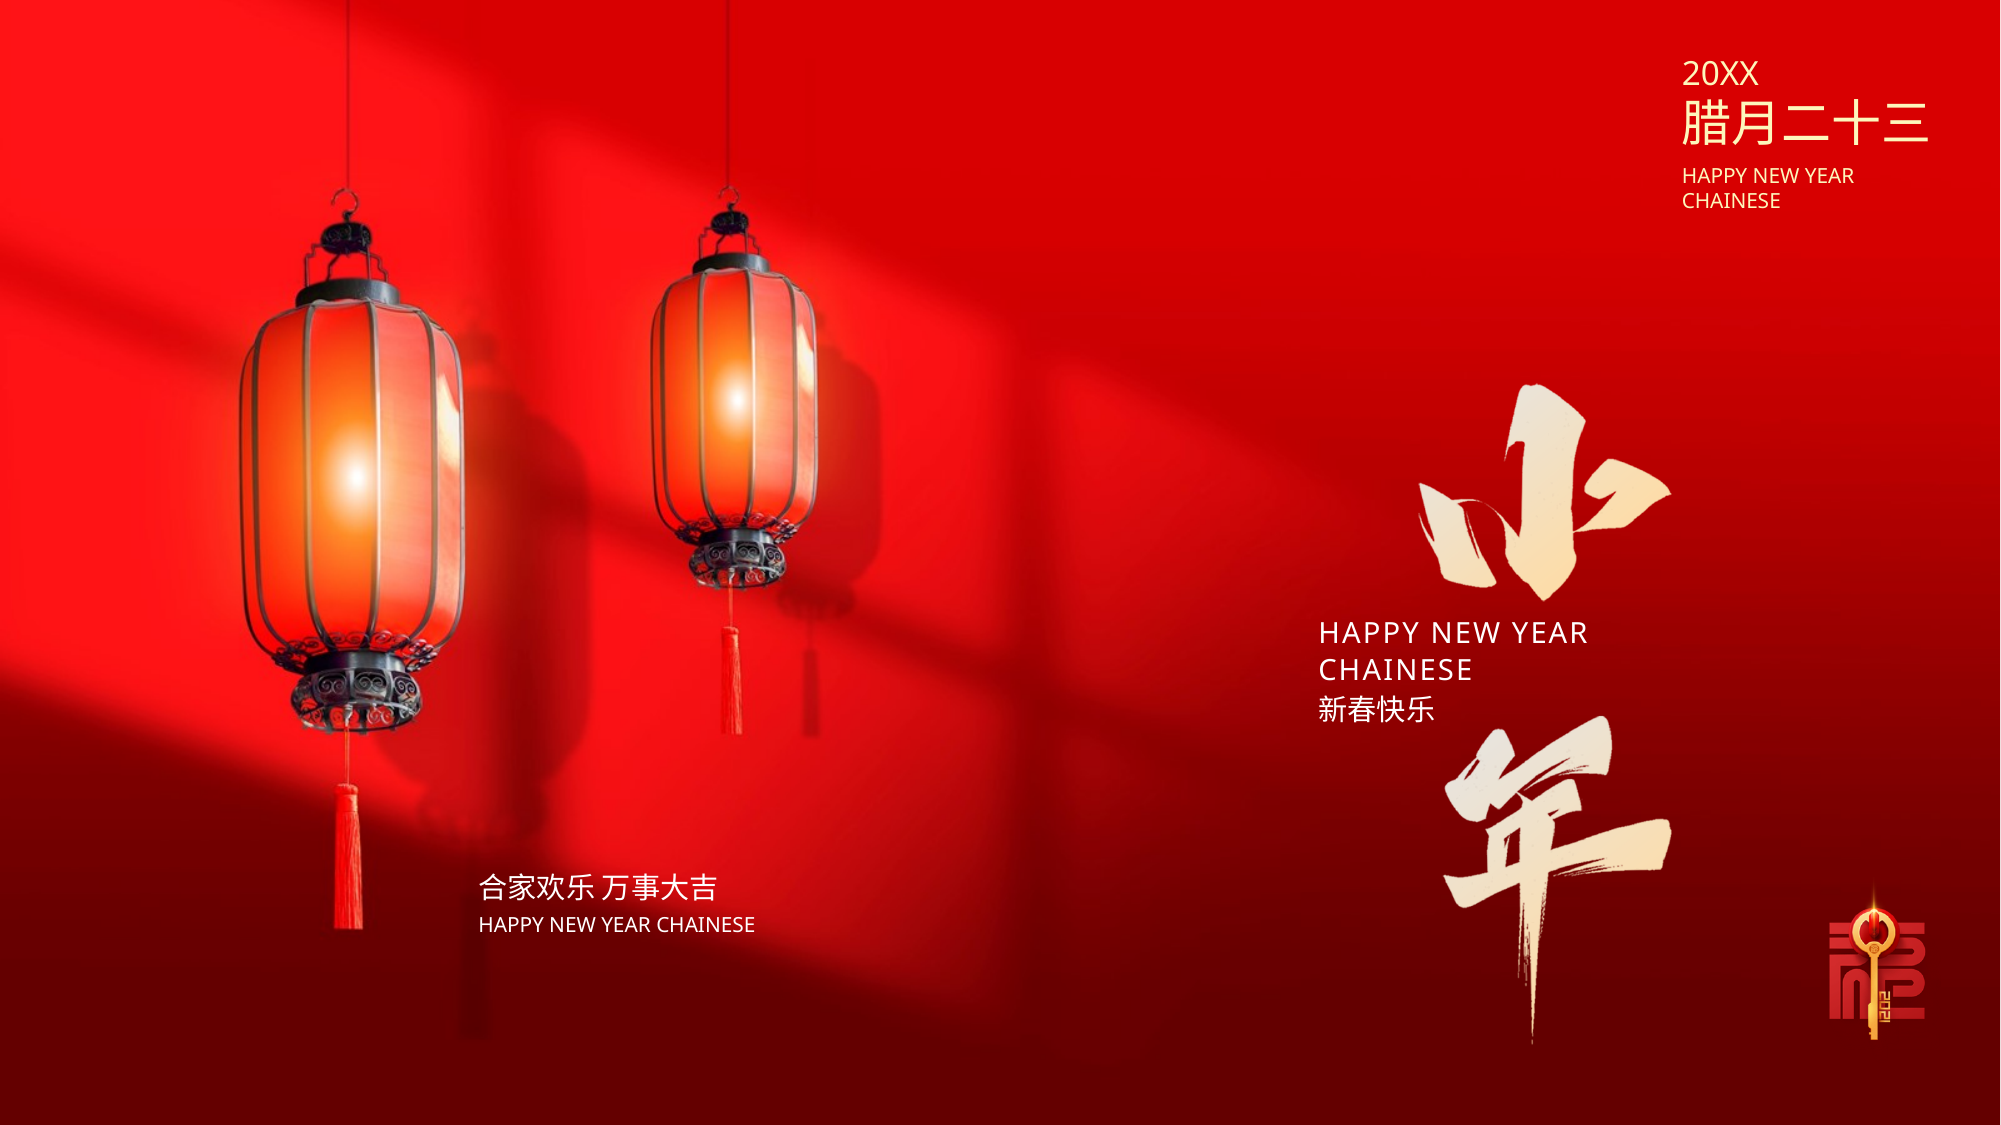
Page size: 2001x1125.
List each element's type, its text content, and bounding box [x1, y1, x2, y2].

picture [0, 0, 2001, 1125]
text_box 合家欢乐 万事大吉 [463, 861, 1028, 912]
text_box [1787, 876, 1985, 1063]
text_box HAPPY NEW YEAR CHAINESE [463, 904, 929, 944]
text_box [1666, 44, 1972, 221]
